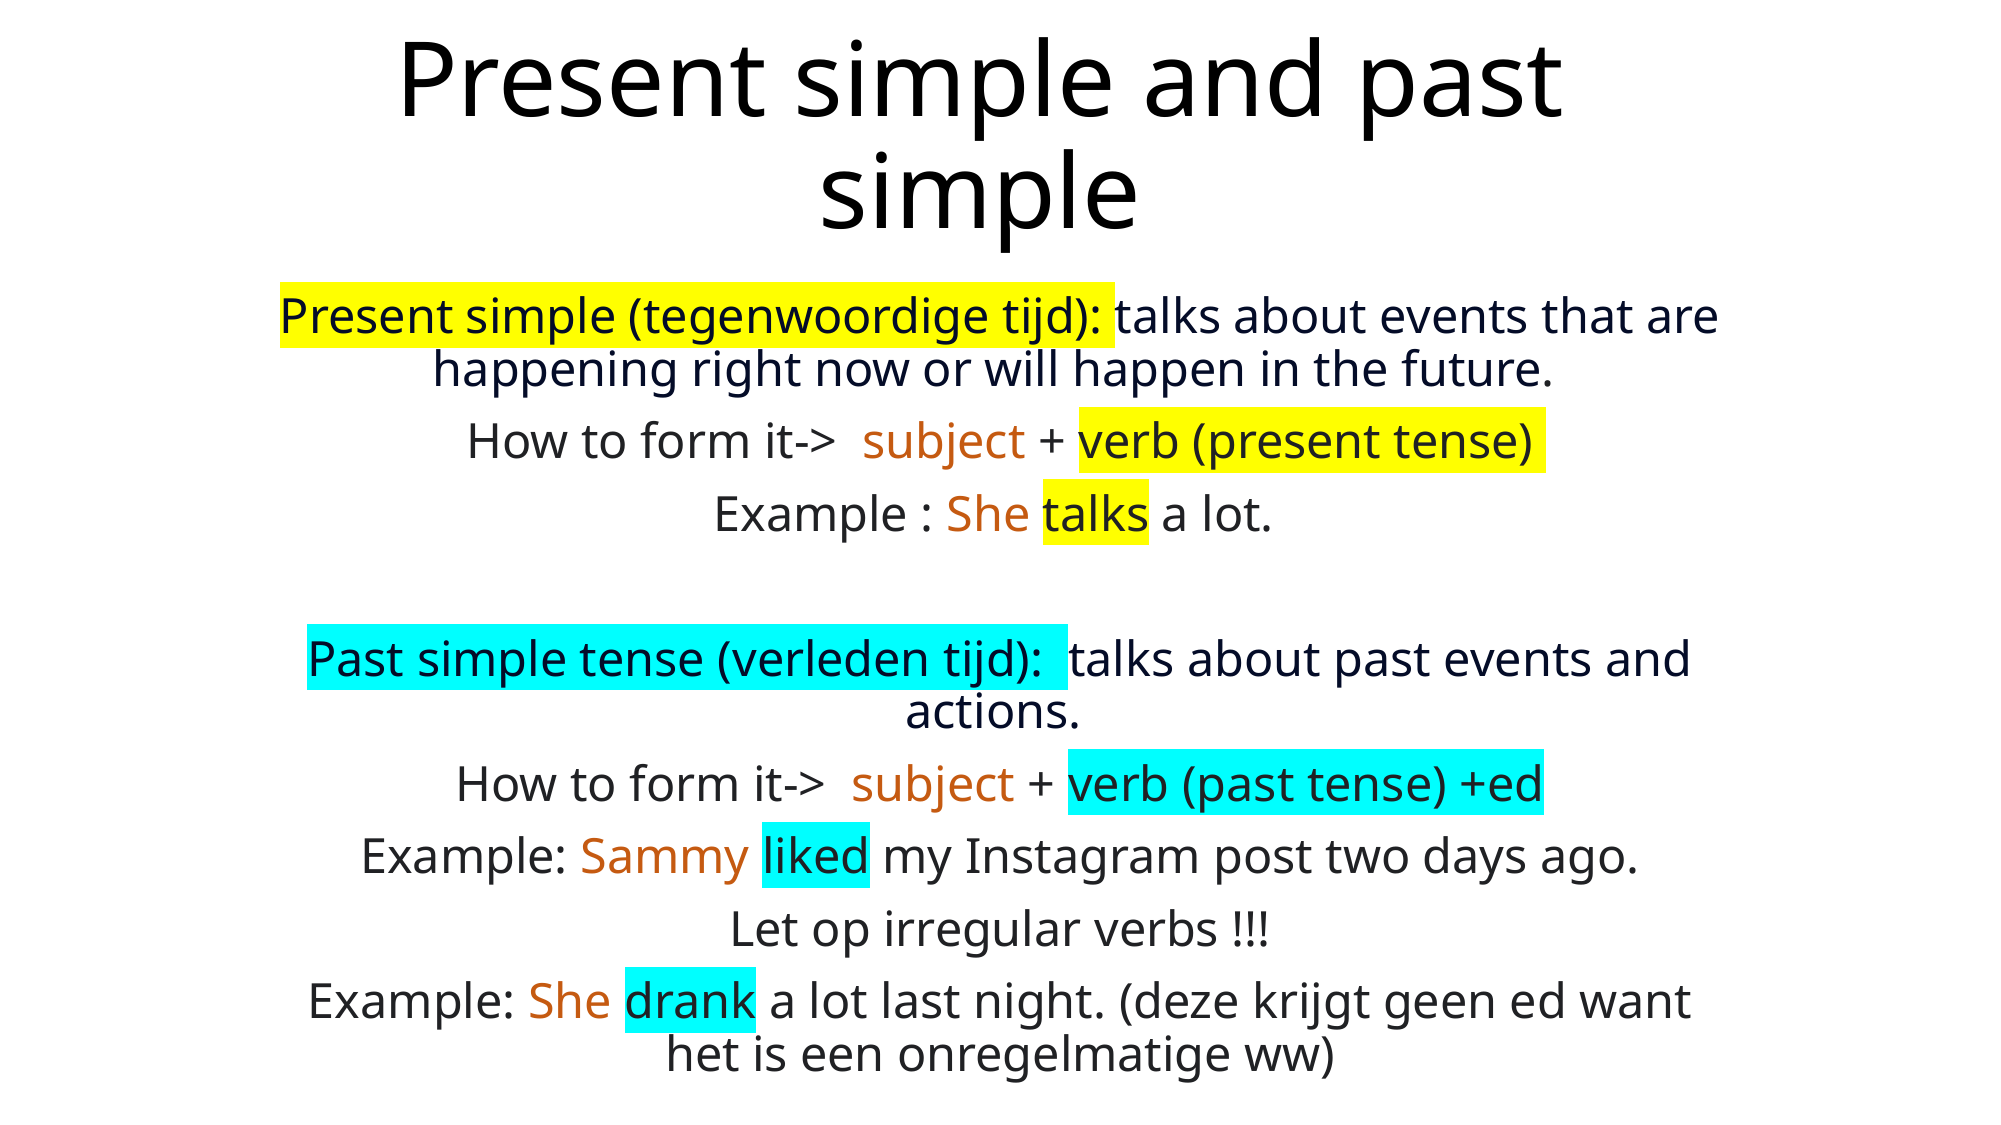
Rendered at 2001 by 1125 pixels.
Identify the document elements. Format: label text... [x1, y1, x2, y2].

subtitle Present simple (tegenwoordige tijd): talks about events that are happening right now or will happen in the future. How to form it-> subject + verb (present tense) Example : She talks a lot. Past simple tense (verleden tijd): talks about past events and actions. How to form it-> subject + verb (past tense) +ed Example: Sammy liked my Instagram post two days ago. Let op irregular verbs !!! Example: She drank a lot last night. (deze krijgt geen ed want het is een onregelmatige ww) [249, 284, 1750, 1090]
title Present simple and past simple [230, 17, 1731, 259]
